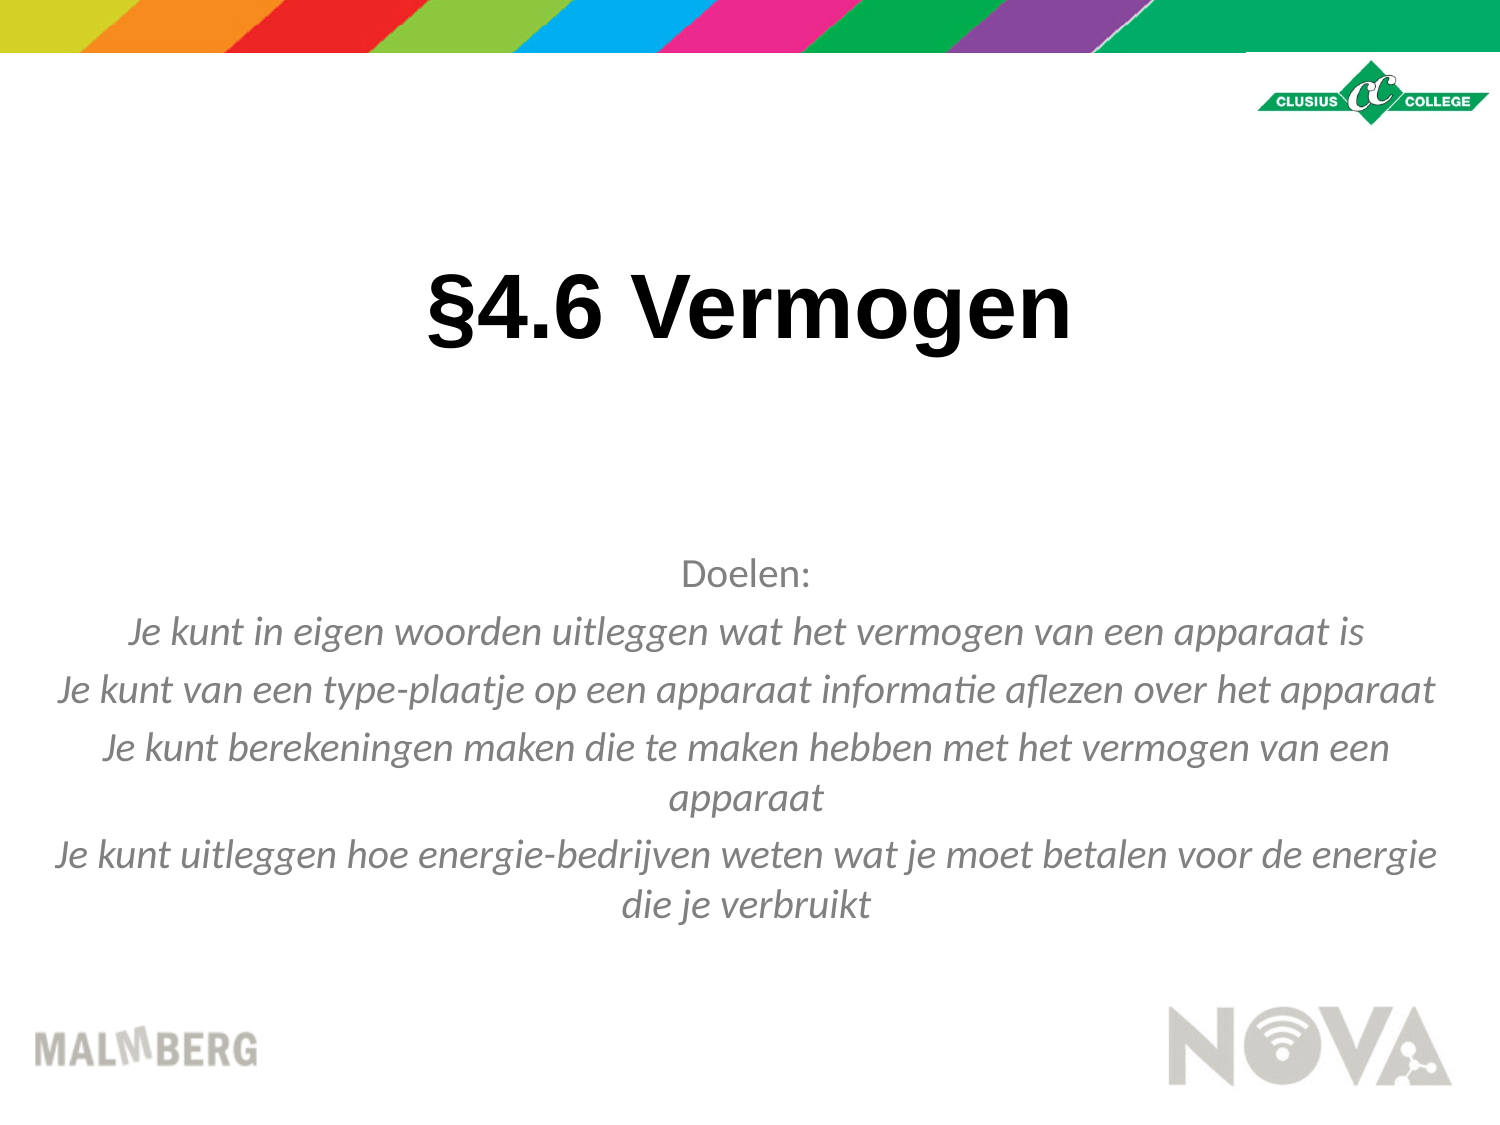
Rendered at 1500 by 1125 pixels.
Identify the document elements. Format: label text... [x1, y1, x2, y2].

picture [1164, 984, 1459, 1108]
picture [34, 1024, 260, 1068]
subtitle Doelen: Je kunt in eigen woorden uitleggen wat het vermogen van een apparaat is Je kunt van een type-plaatje op een apparaat informatie aflezen over het apparaat Je kunt berekeningen maken die te maken hebben met het vermogen van een apparaat Je kunt uitleggen hoe energie-bedrijven weten wat je moet betalen voor de energie die je verbruikt [34, 538, 1459, 985]
title §4.6 Vermogen [64, 181, 1436, 423]
picture [658, 0, 1500, 133]
picture [0, 0, 573, 53]
